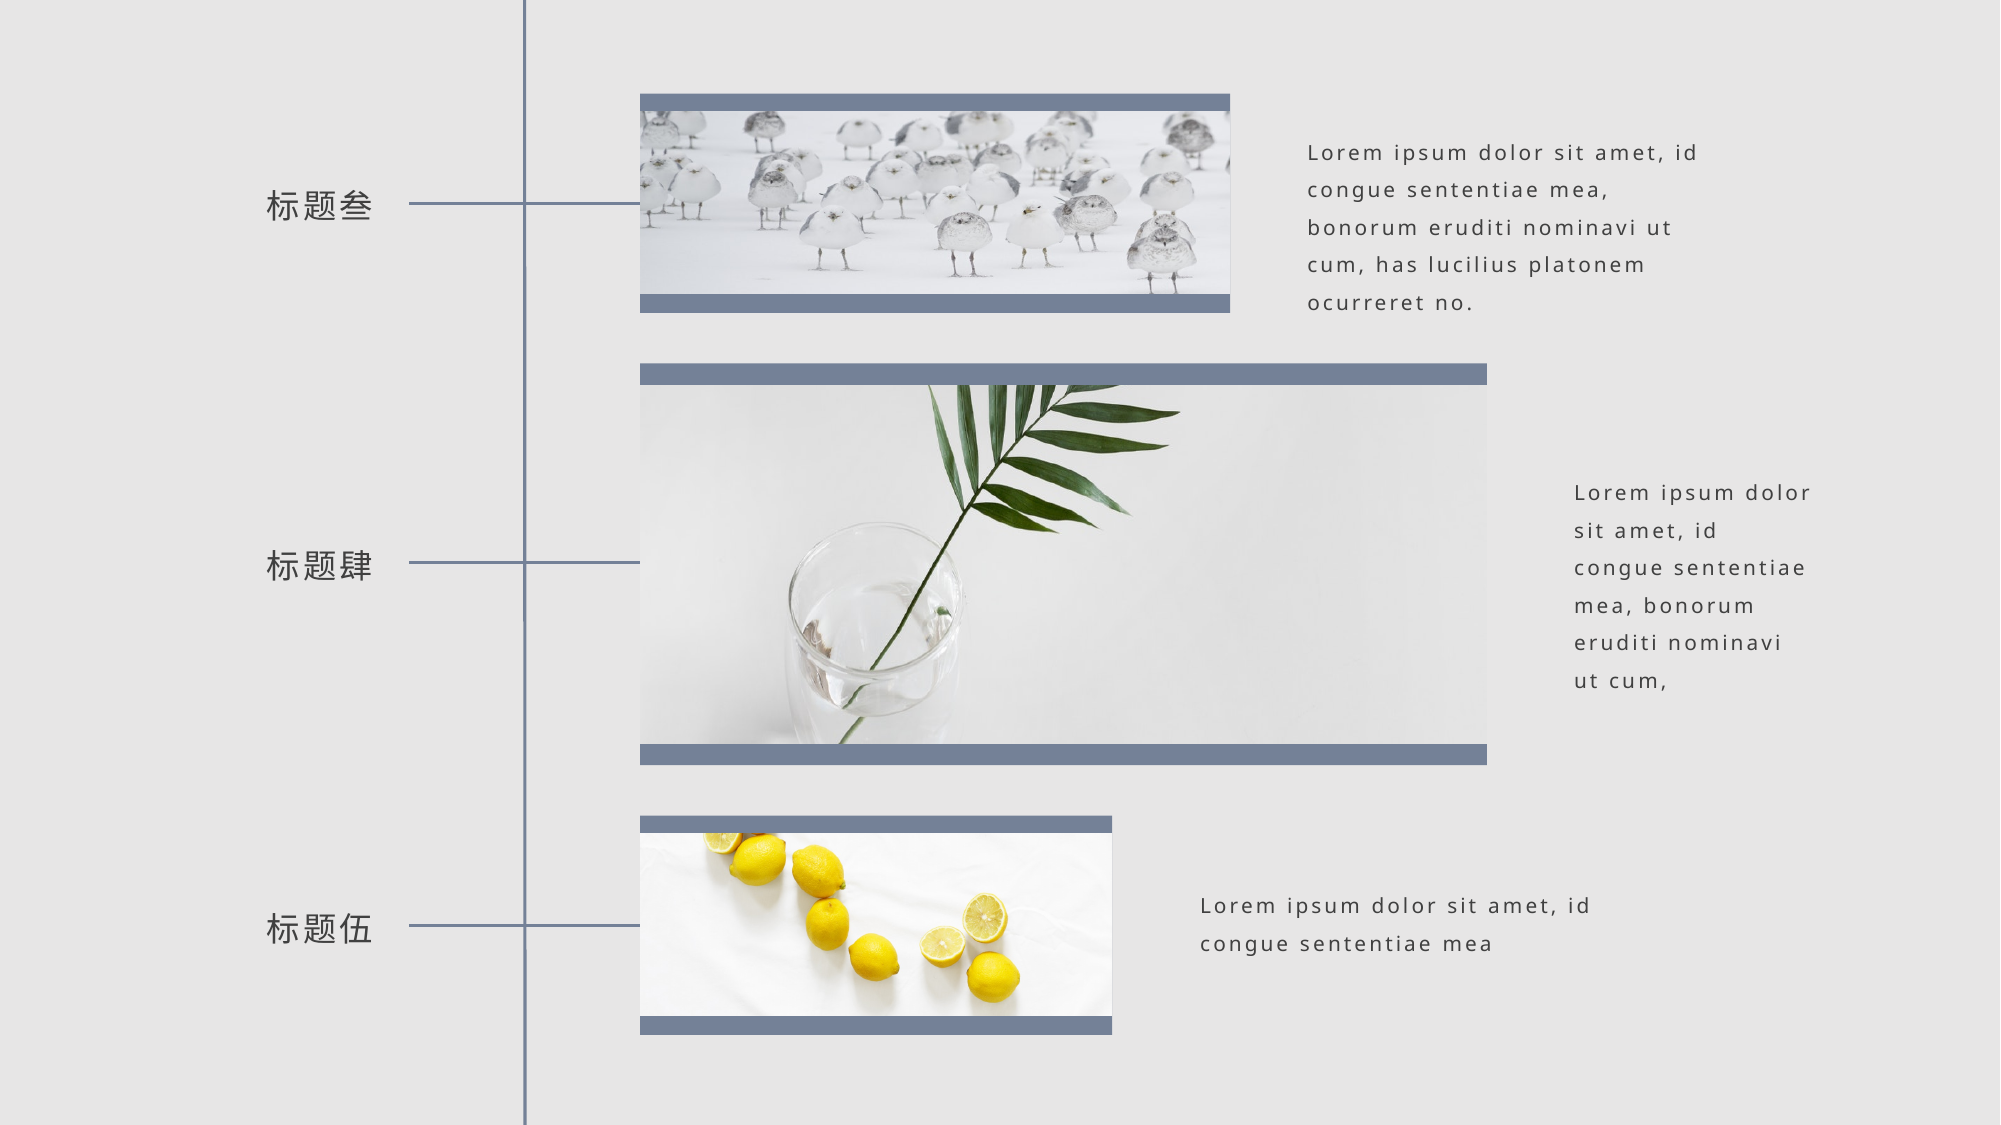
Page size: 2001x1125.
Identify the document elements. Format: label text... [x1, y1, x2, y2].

text_box 标题伍 [151, 880, 388, 955]
text_box [639, 1016, 1113, 1036]
text_box [639, 744, 1488, 766]
text_box 标题叁 [151, 158, 388, 233]
text_box Lorem ipsum dolor sit amet, id congue sententiae mea, bonorum eruditi nominavi ut cum, [1559, 460, 1830, 700]
text_box 标题肆 [151, 517, 388, 593]
text_box [639, 294, 1231, 314]
text_box [639, 384, 1488, 744]
text_box [639, 815, 1113, 832]
text_box Lorem ipsum dolor sit amet, id congue sententiae mea [1185, 872, 1636, 963]
text_box [639, 362, 1488, 384]
text_box [639, 93, 1231, 110]
text_box Lorem ipsum dolor sit amet, id congue sententiae mea, bonorum eruditi nominavi ut cum, has lucilius platonem ocurreret no. [1292, 119, 1743, 322]
text_box [639, 832, 1113, 1016]
text_box [639, 110, 1231, 294]
